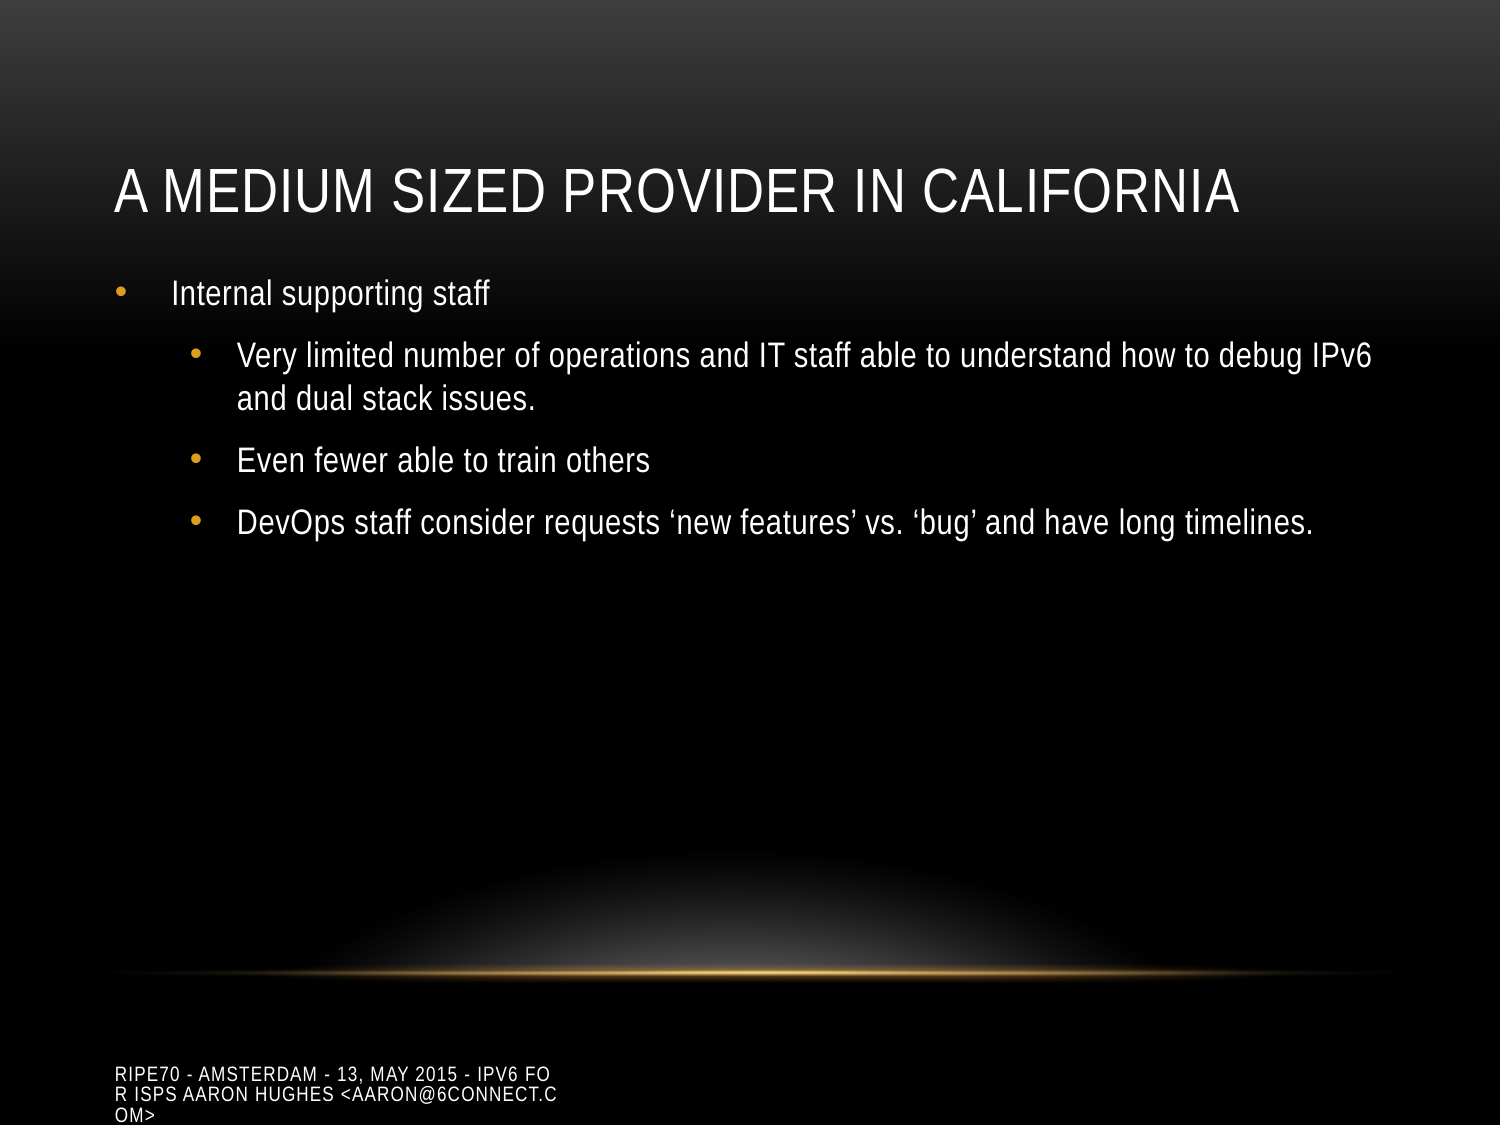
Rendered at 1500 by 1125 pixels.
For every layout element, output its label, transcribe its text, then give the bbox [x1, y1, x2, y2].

picture [0, 0, 1500, 1125]
list Internal supporting staff Very limited number of operations and IT staff able to understand how to debug IPv6 and dual stack issues. Even fewer able to train others DevOps staff consider requests ‘new features’ vs. ‘bug’ and have long timelines. [99, 262, 1400, 938]
title A medium sized provider in California [99, 45, 1400, 233]
footer RIPE70 - Amsterdam - 13, May 2015 - IPv6 for ISPs Aaron Hughes <aaron@6connect.com> [99, 1042, 575, 1103]
